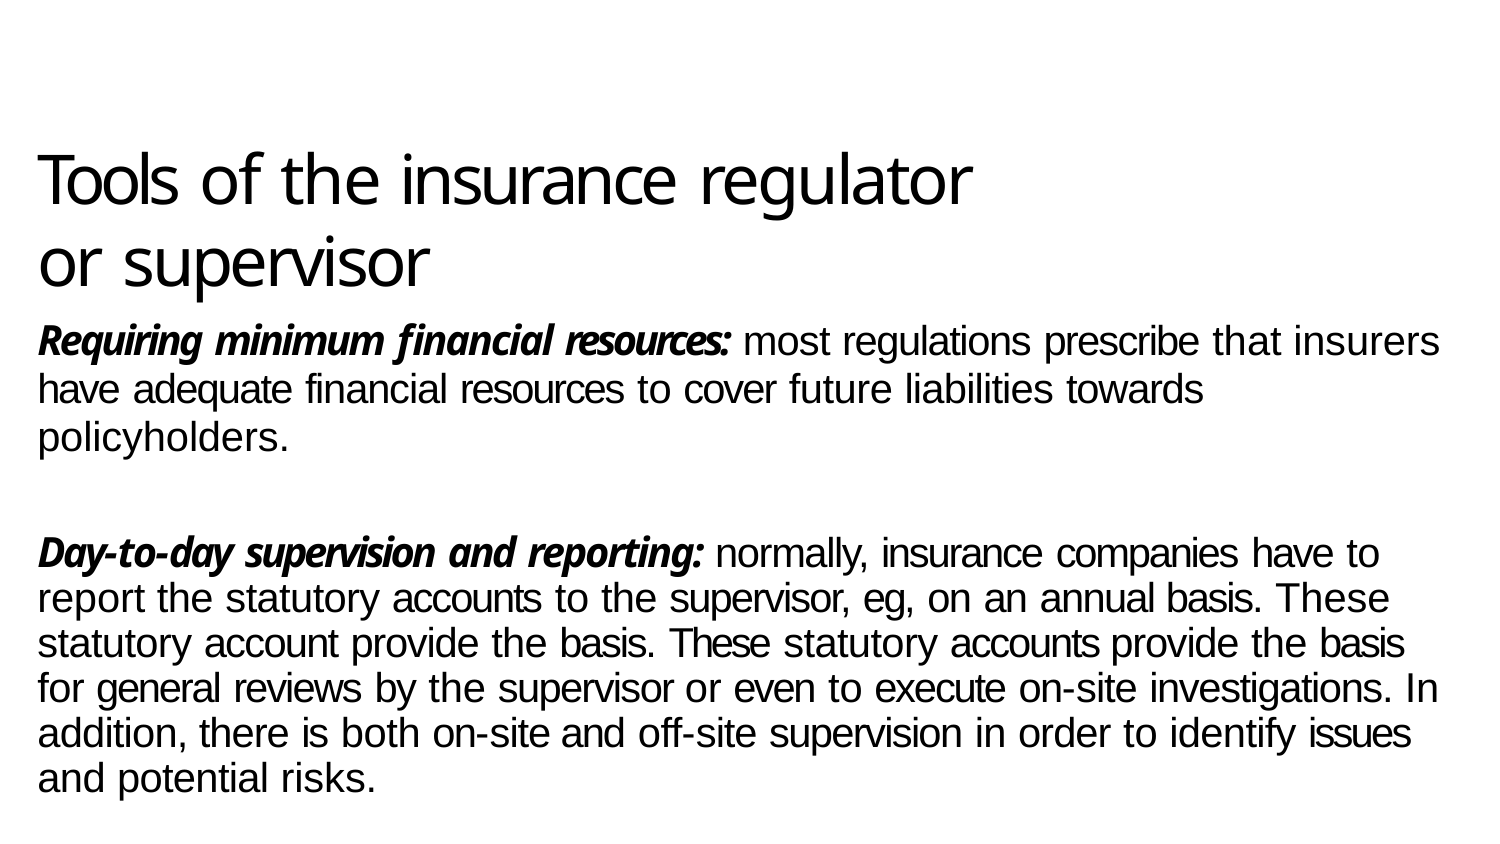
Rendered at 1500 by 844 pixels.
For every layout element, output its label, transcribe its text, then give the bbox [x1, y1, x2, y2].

title Tools of the insurance regulator or supervisor [35, 133, 979, 301]
text_box Requiring minimum financial resources: most regulations prescribe that insurers have adequate financial resources to cover future liabilities towards policyholders. Day-to-day supervision and reporting: normally, insurance companies have to report the statutory accounts to the supervisor, eg, on an annual basis. These statutory account provide the basis. These statutory accounts provide the basis for general reviews by the supervisor or even to execute on-site investigations. In addition, there is both on-site and off-site supervision in order to identify issues and potential risks. [35, 313, 1462, 802]
